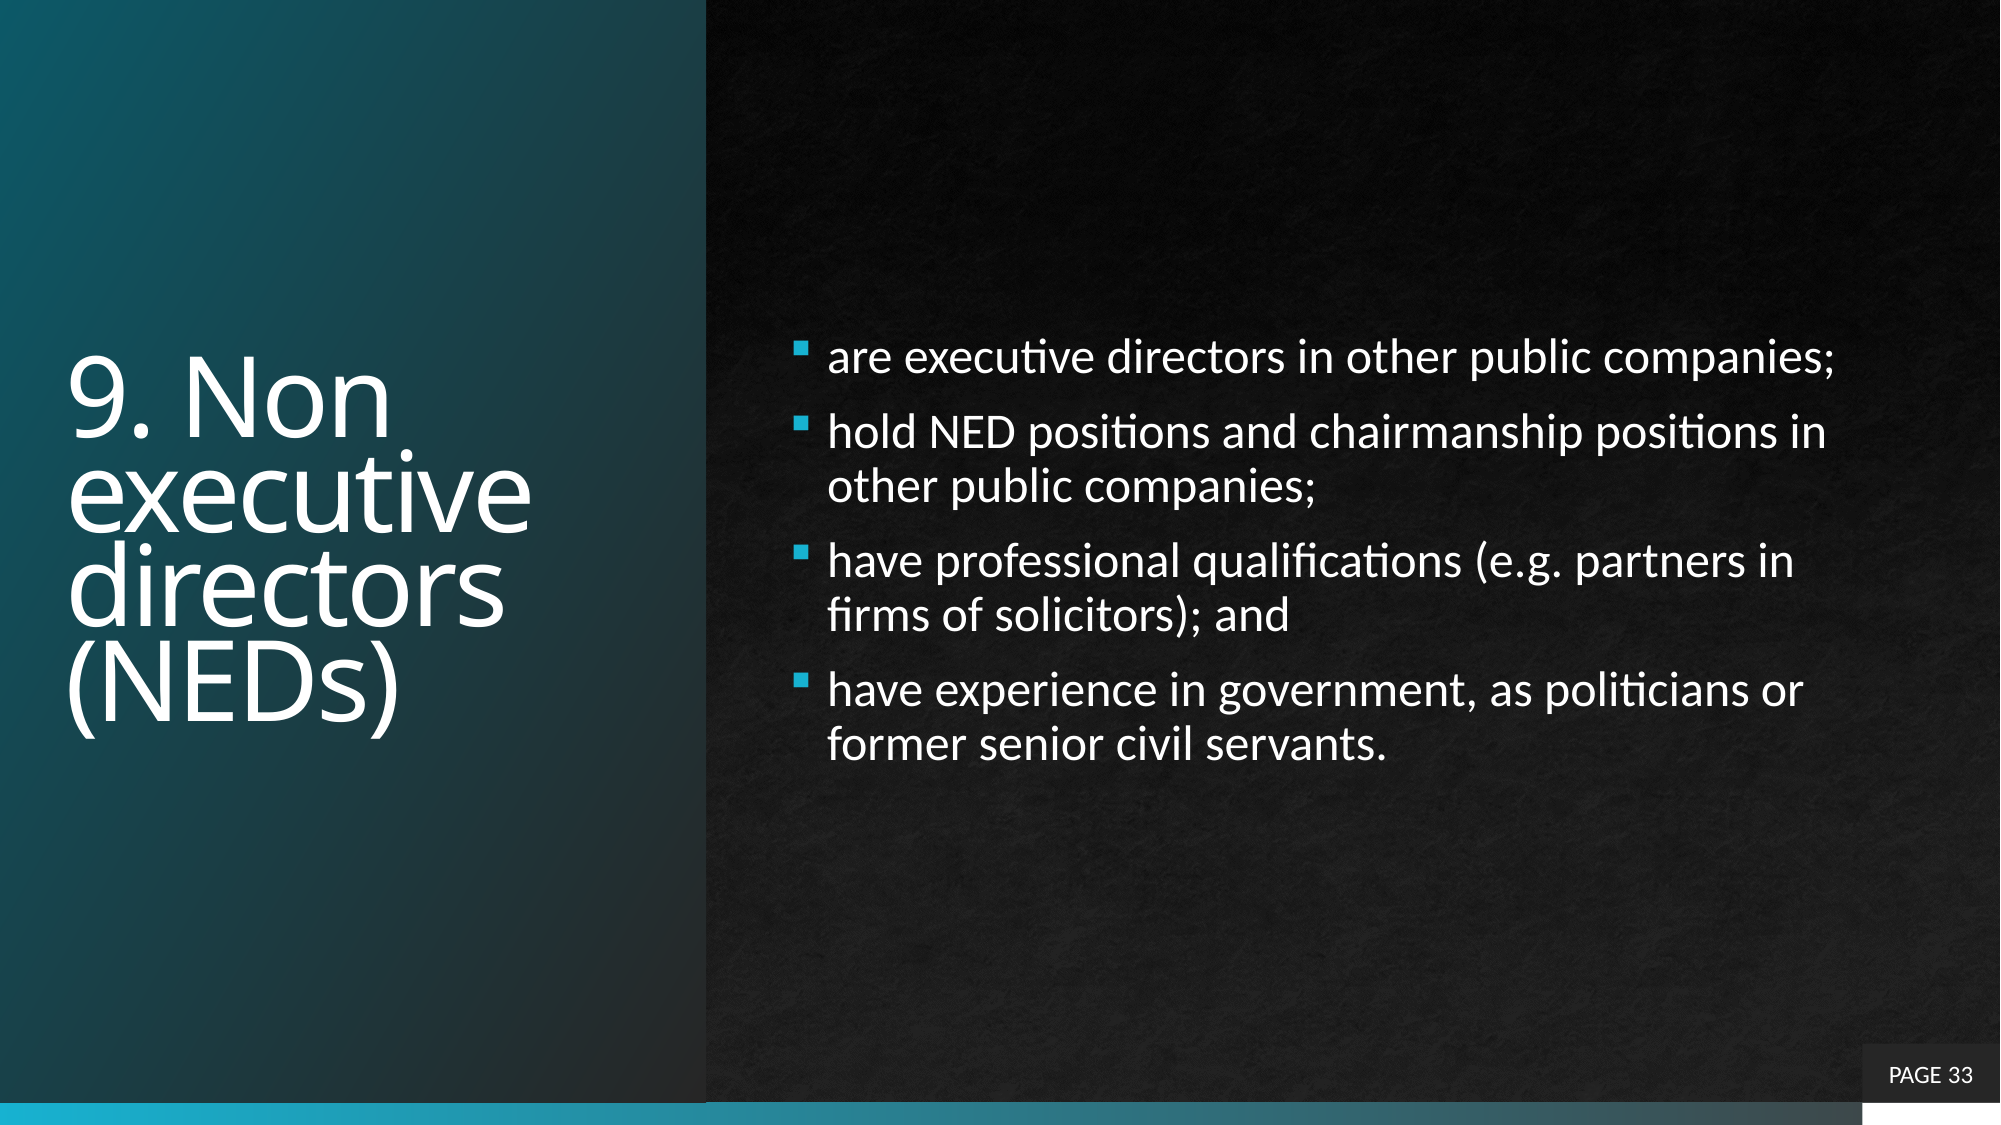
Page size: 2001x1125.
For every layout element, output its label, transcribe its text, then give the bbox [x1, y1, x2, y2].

picture [707, 0, 2000, 1103]
slide_number PAGE 33 [1862, 1043, 2000, 1103]
list are executive directors in other public companies; hold NED positions and chairmanship positions in other public companies; have professional qualifications (e.g. partners in firms of solicitors); and have experience in government, as politicians or former senior civil servants. [771, 59, 1863, 1042]
title 9. Non executive directors (NEDs) [0, 0, 707, 1103]
